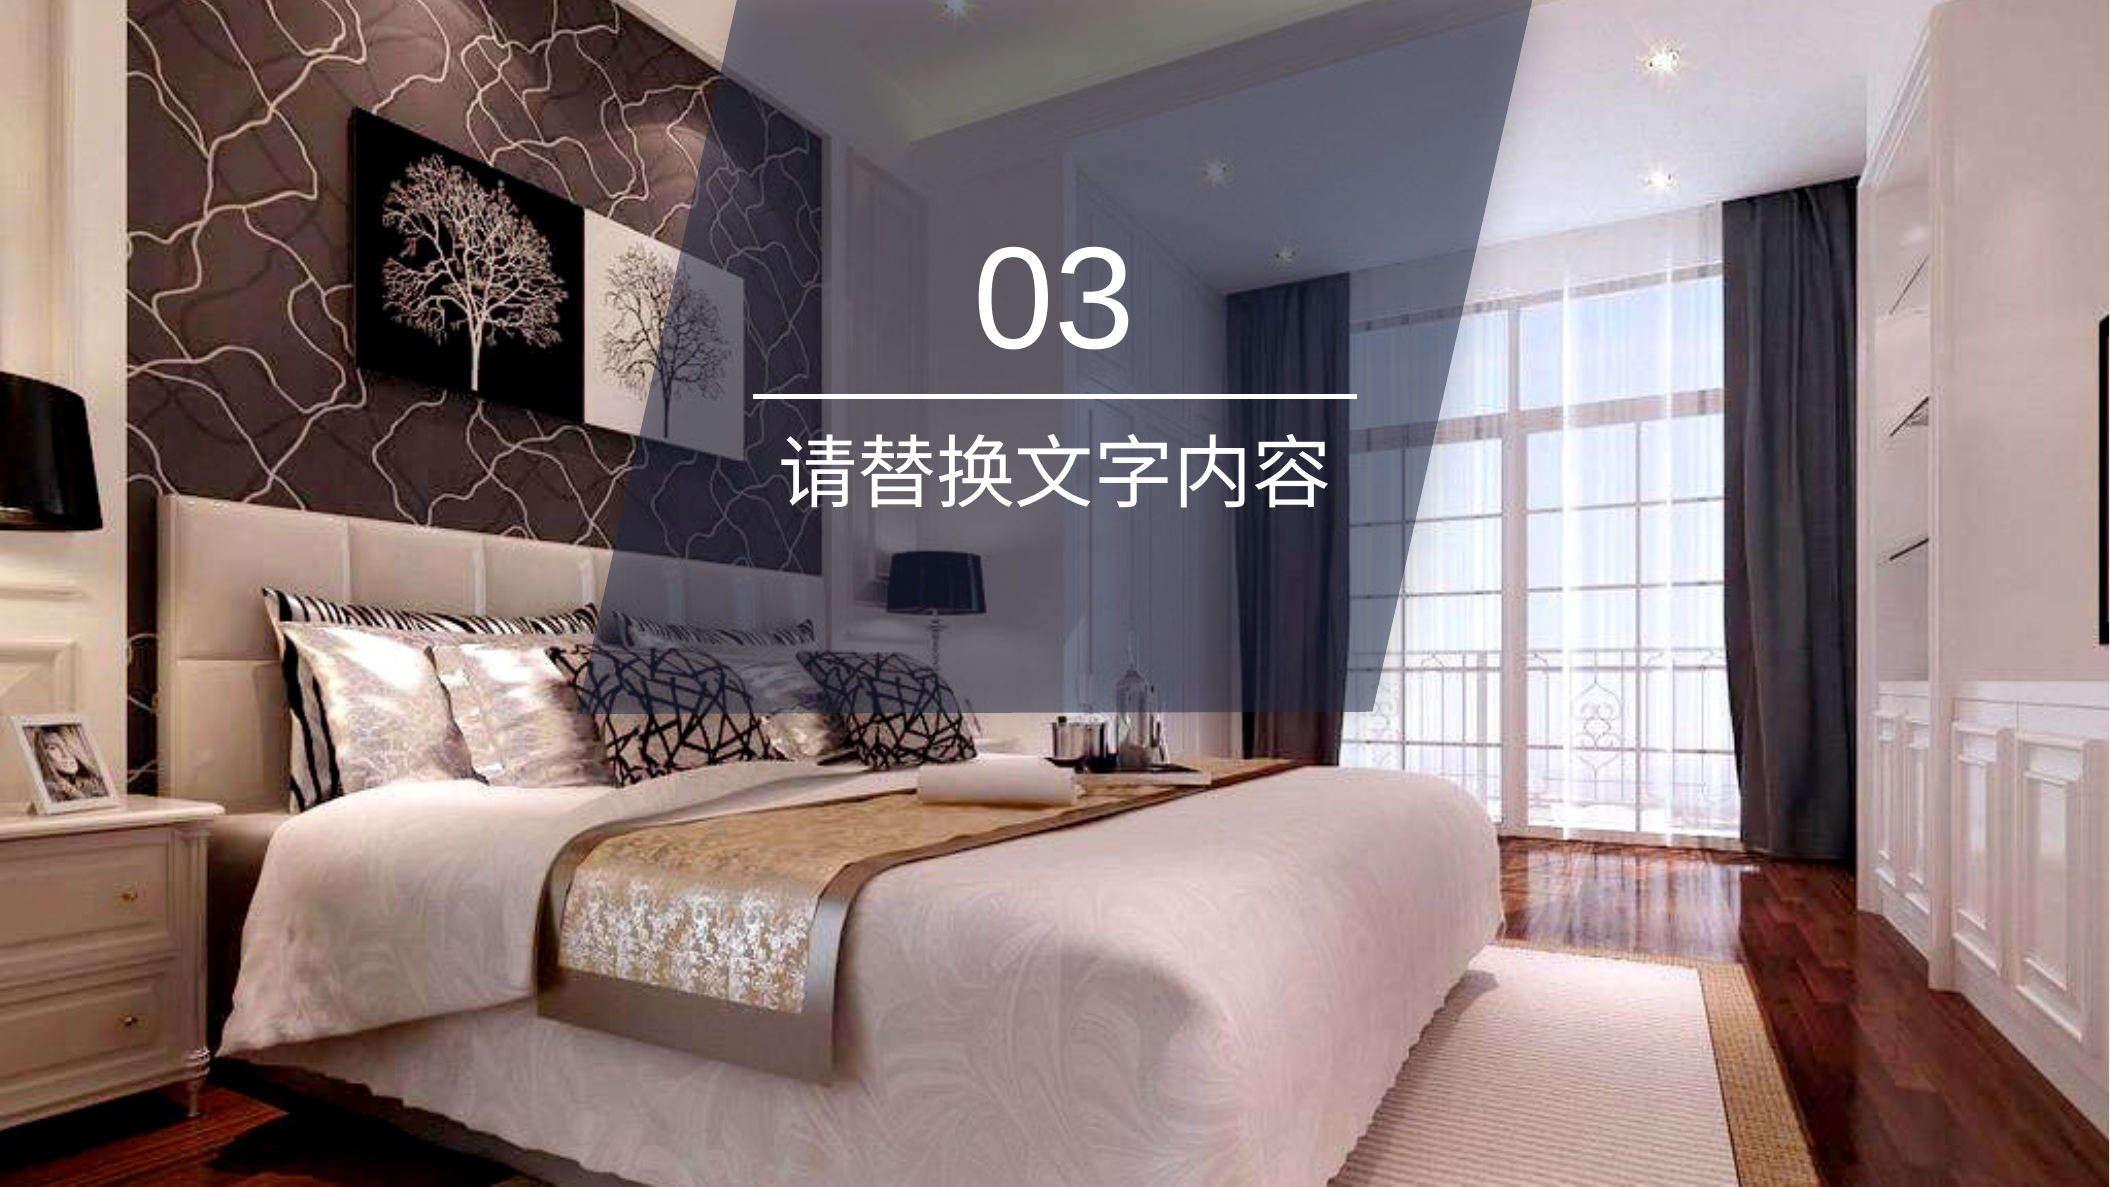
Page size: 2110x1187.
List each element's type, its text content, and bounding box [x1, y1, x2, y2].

text_box [575, 0, 1534, 716]
text_box 请替换文字内容 [734, 422, 1375, 518]
text_box 03 [934, 203, 1175, 378]
text_box [0, 0, 2110, 1187]
